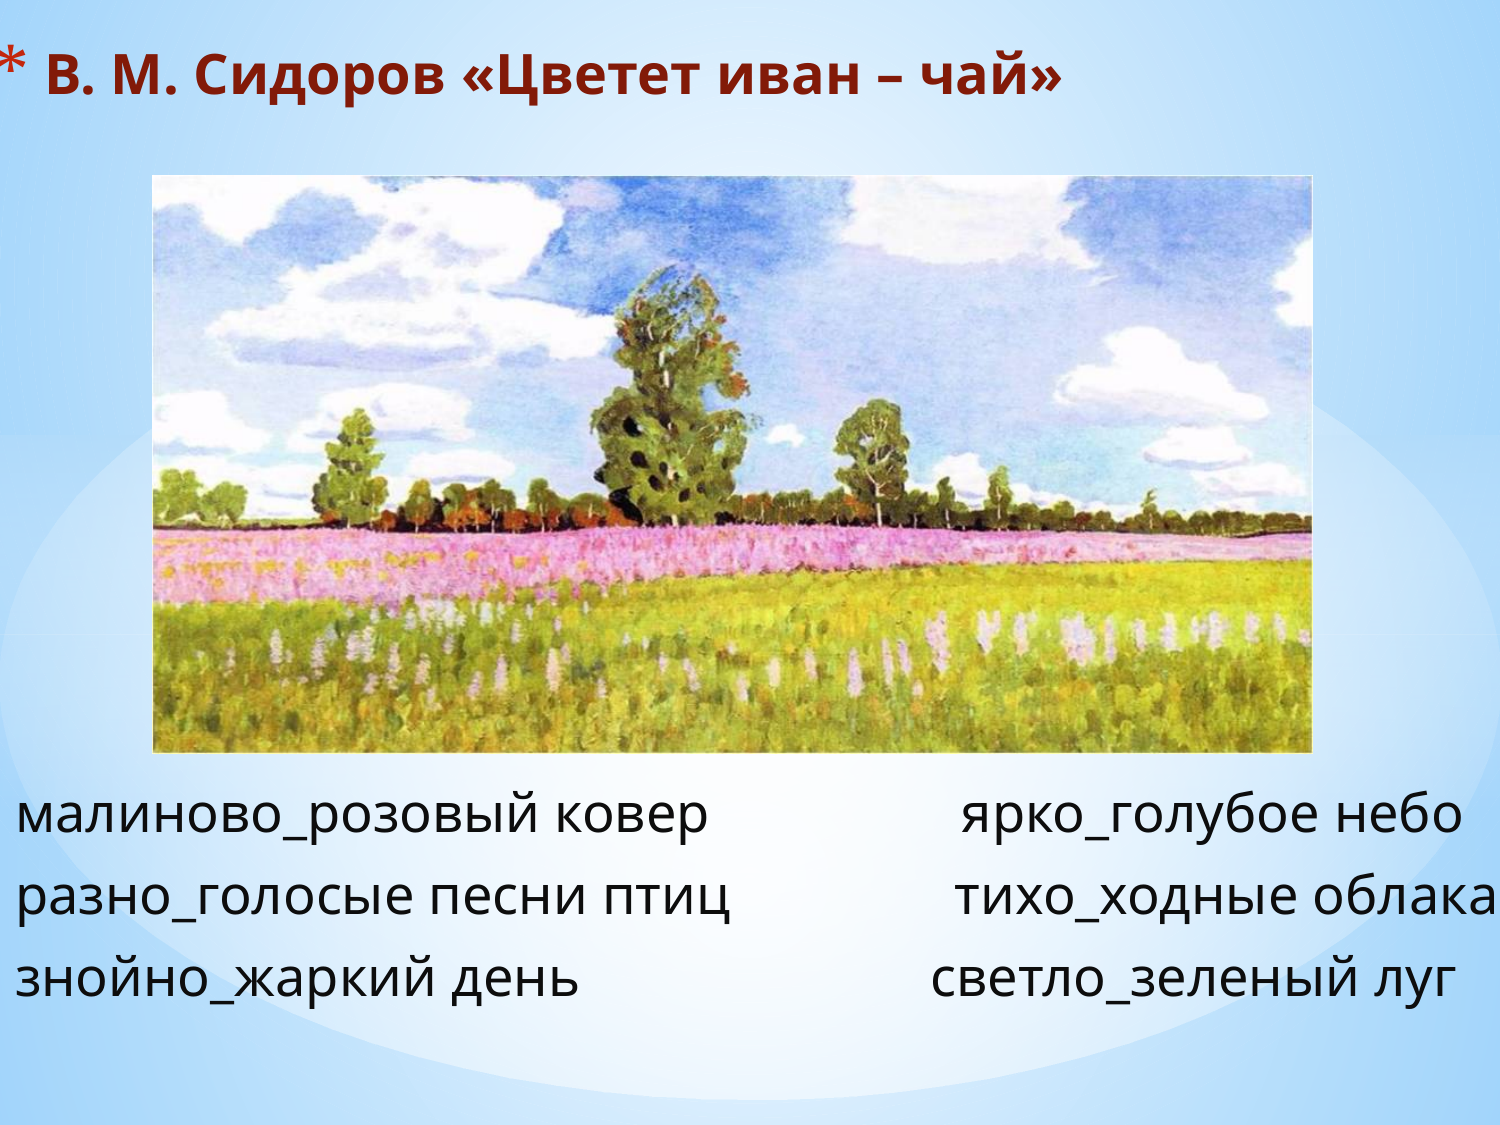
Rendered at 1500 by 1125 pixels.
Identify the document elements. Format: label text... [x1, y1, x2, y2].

subtitle малиново_розовый ковер ярко_голубое небо разно_голосые песни птиц тихо_ходные облака знойно_жаркий день светло_зеленый луг [0, 770, 1500, 1125]
title В. М. Сидоров «Цветет иван – чай» [0, 30, 1500, 197]
picture [152, 175, 1313, 754]
